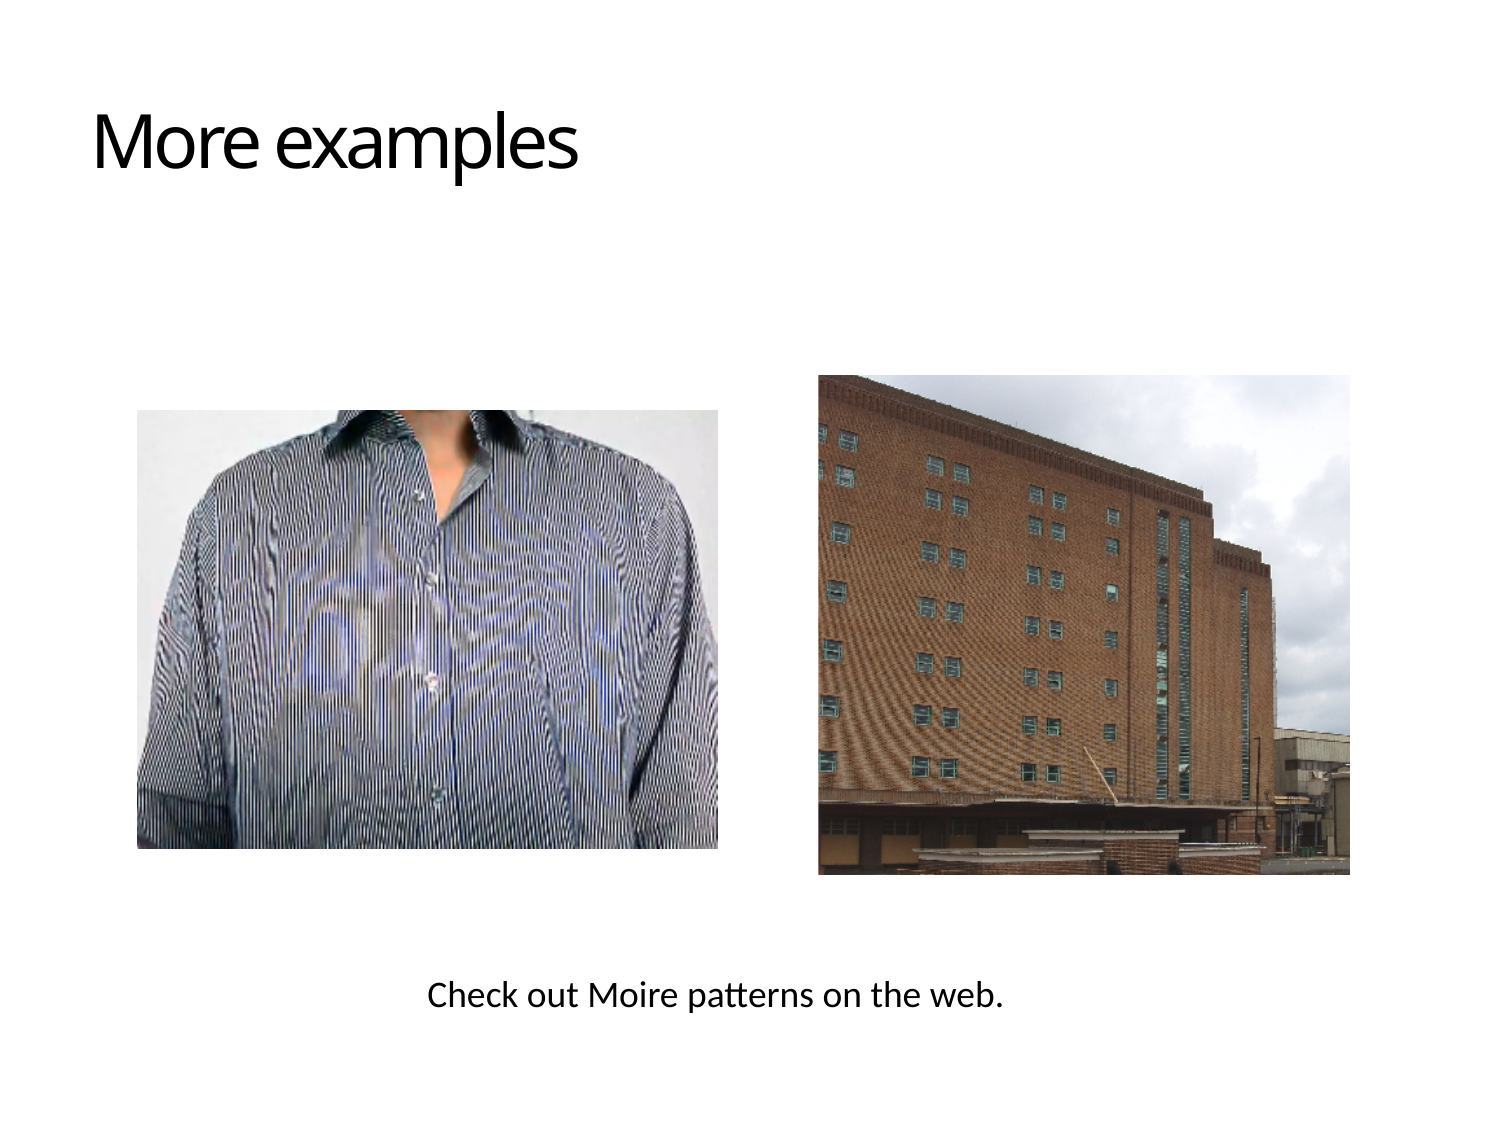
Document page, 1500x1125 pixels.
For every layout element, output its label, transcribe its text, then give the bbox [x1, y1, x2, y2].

text_box Check out Moire patterns on the web. [412, 962, 1038, 1023]
text_box More examples [74, 45, 1425, 233]
picture [137, 410, 719, 849]
picture [818, 374, 1351, 876]
